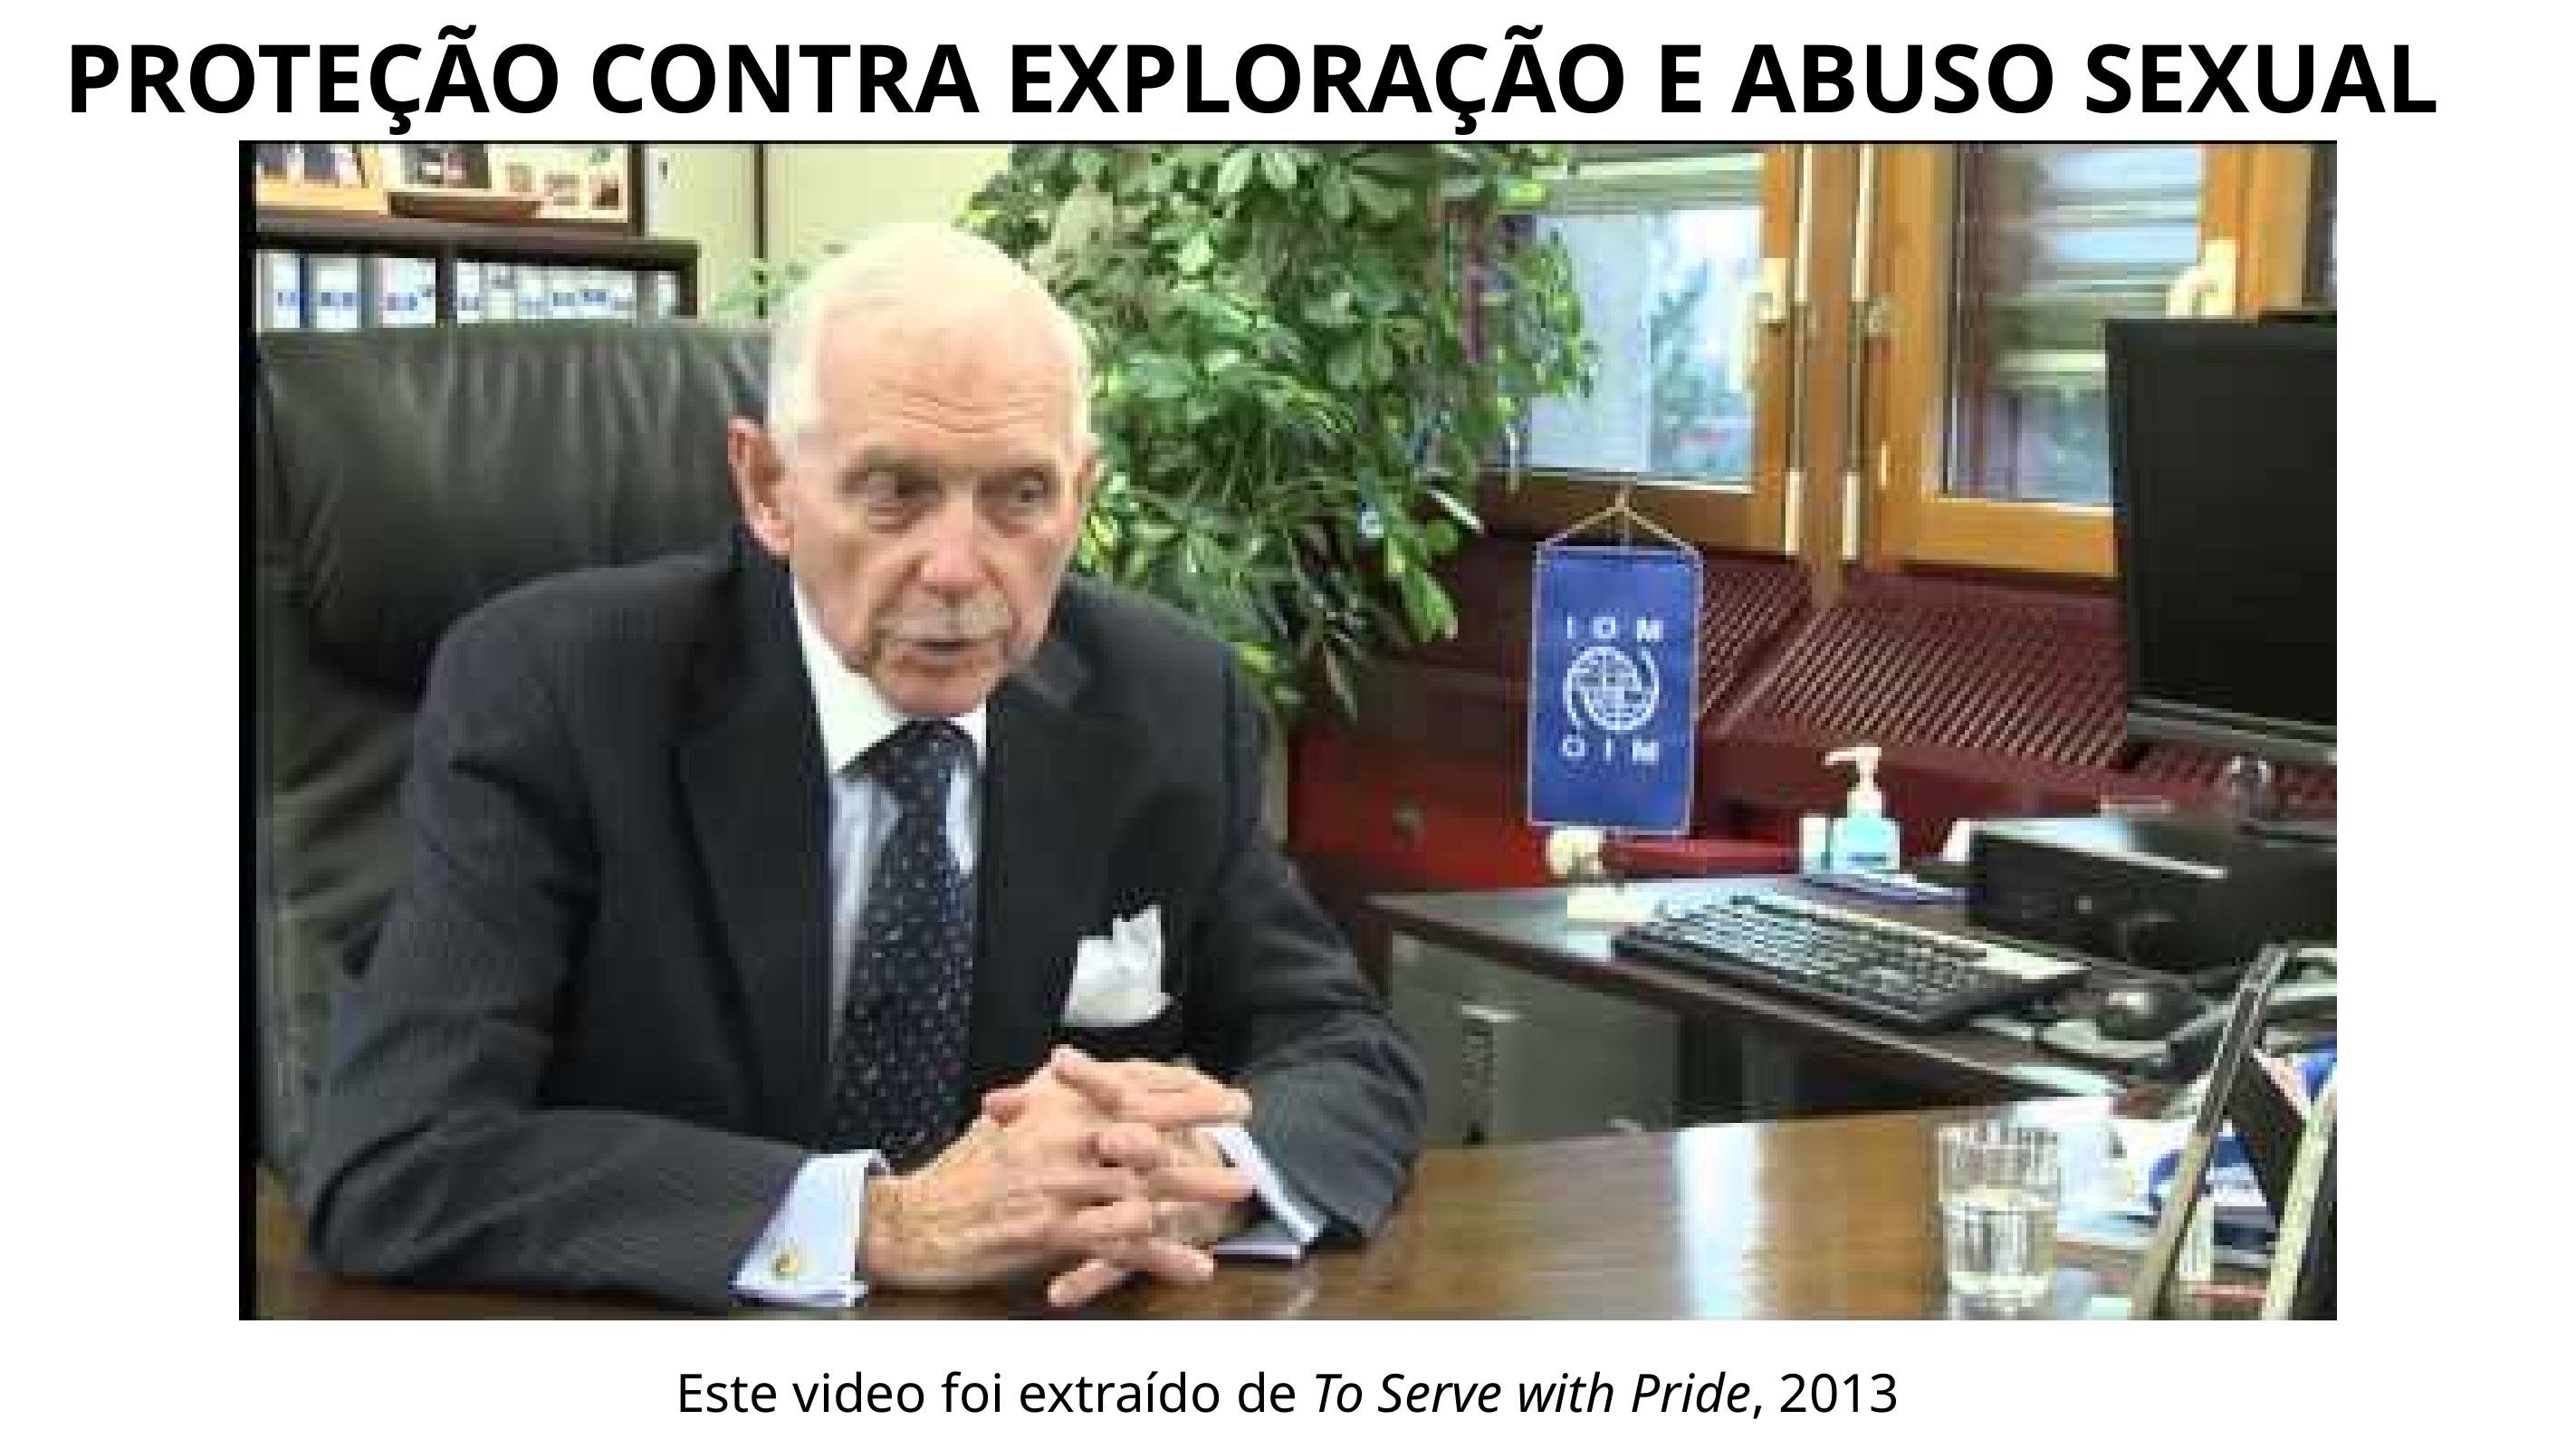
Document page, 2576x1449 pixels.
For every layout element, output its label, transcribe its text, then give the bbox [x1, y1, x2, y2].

title ProteÇÃO CONTRA EXPLORAÇÃO E ABUSO SEXUAL [55, 10, 2520, 179]
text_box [237, 139, 2338, 1321]
text_box Este video foi extraído de To Serve with Pride, 2013 [667, 1352, 1908, 1431]
